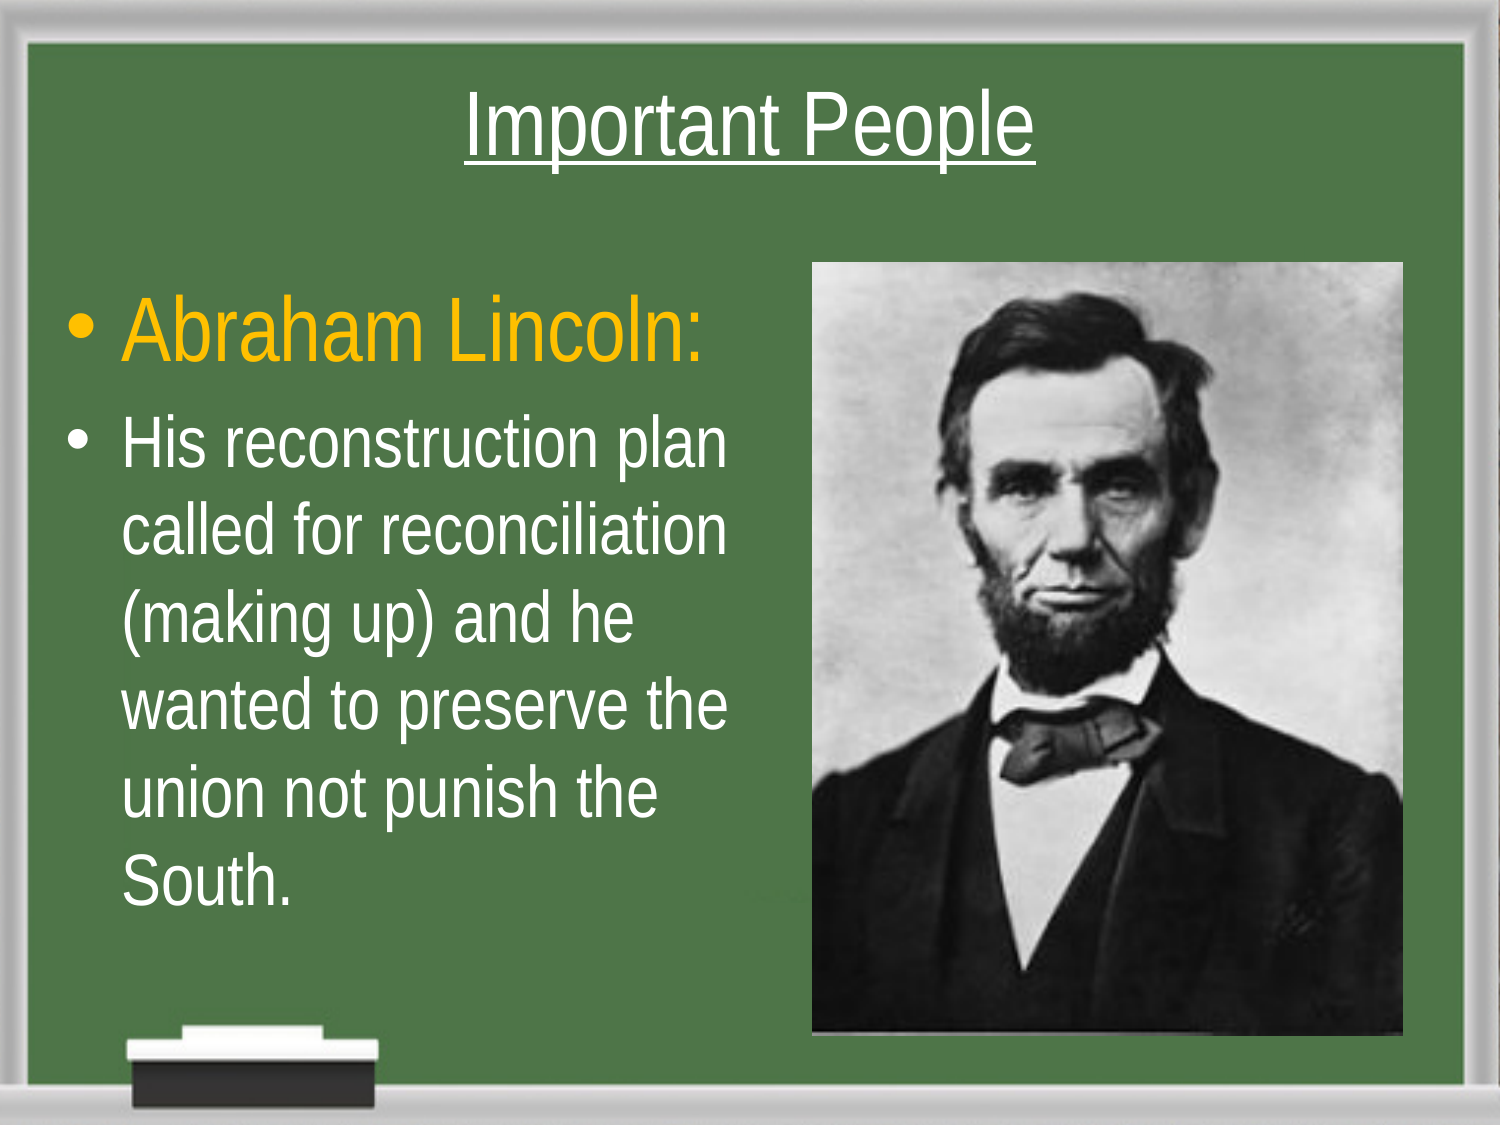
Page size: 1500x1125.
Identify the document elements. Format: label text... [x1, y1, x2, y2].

title Important People [74, 24, 1426, 213]
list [812, 262, 1404, 1036]
list Abraham Lincoln: His reconstruction plan called for reconciliation (making up) and he wanted to preserve the union not punish the South. [49, 262, 763, 1006]
picture [0, 0, 1500, 1125]
